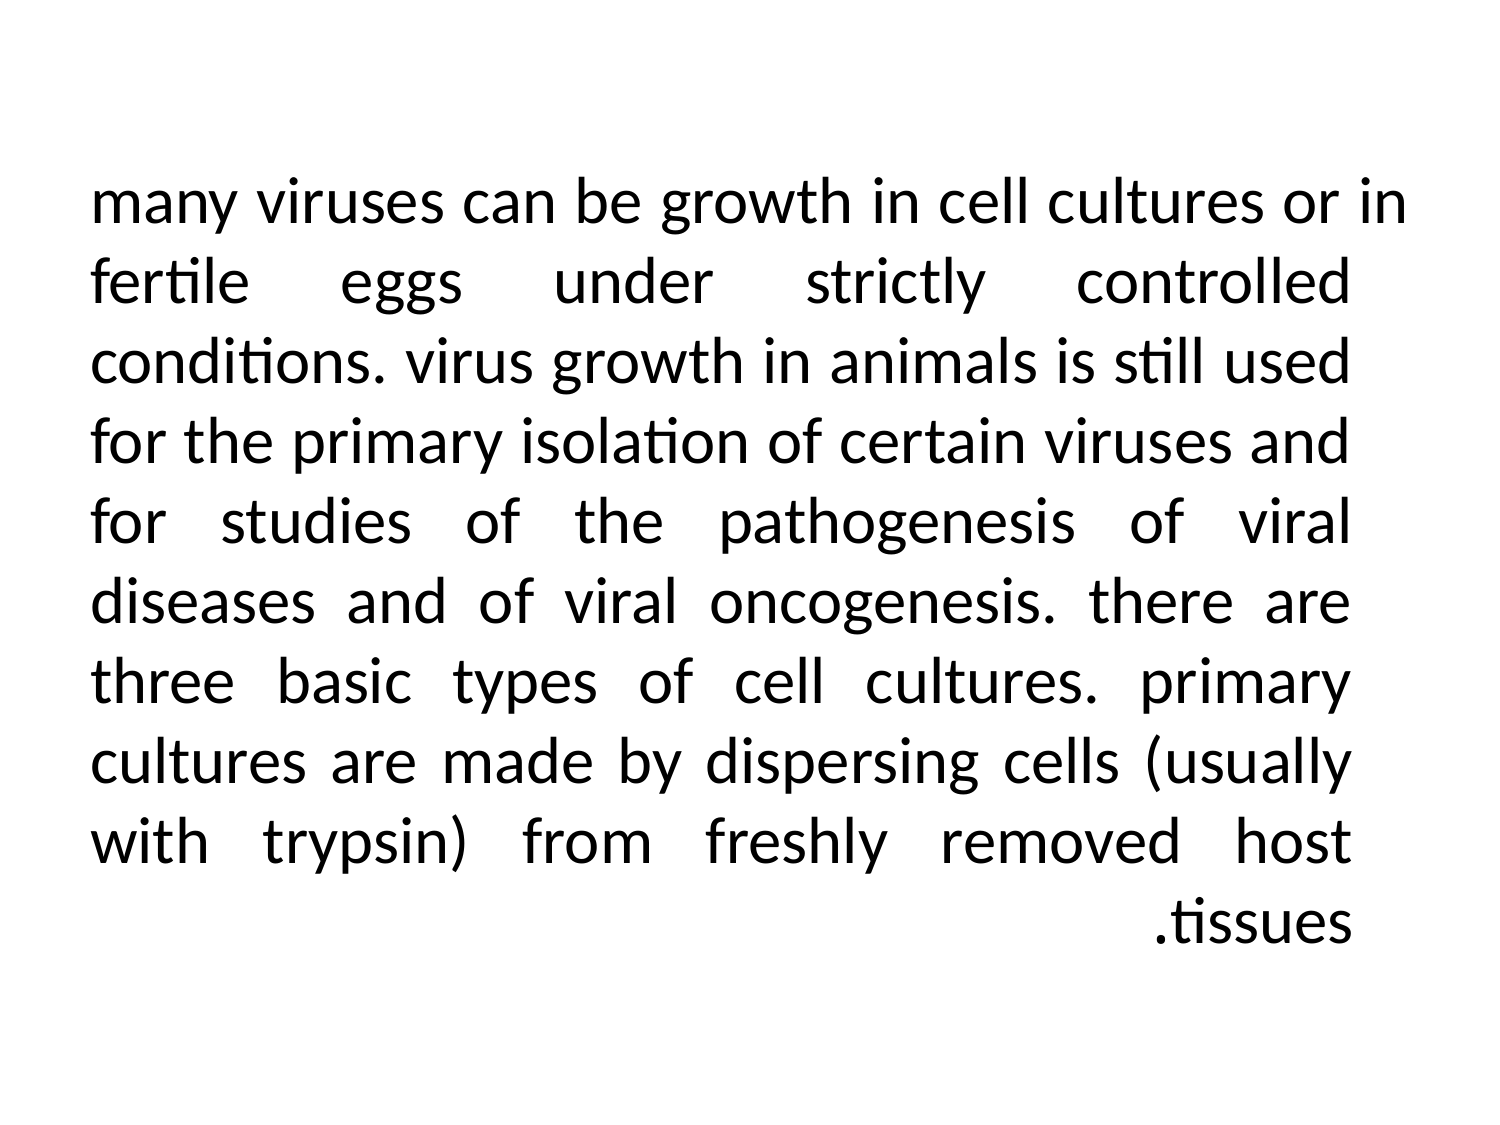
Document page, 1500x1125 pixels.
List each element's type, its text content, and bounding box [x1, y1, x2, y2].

list many viruses can be growth in cell cultures or in fertile eggs under strictly controlled conditions. virus growth in animals is still used for the primary isolation of certain viruses and for studies of the pathogenesis of viral diseases and of viral oncogenesis. there are three basic types of cell cultures. primary cultures are made by dispersing cells (usually with trypsin) from freshly removed host tissues. [75, 149, 1425, 1005]
